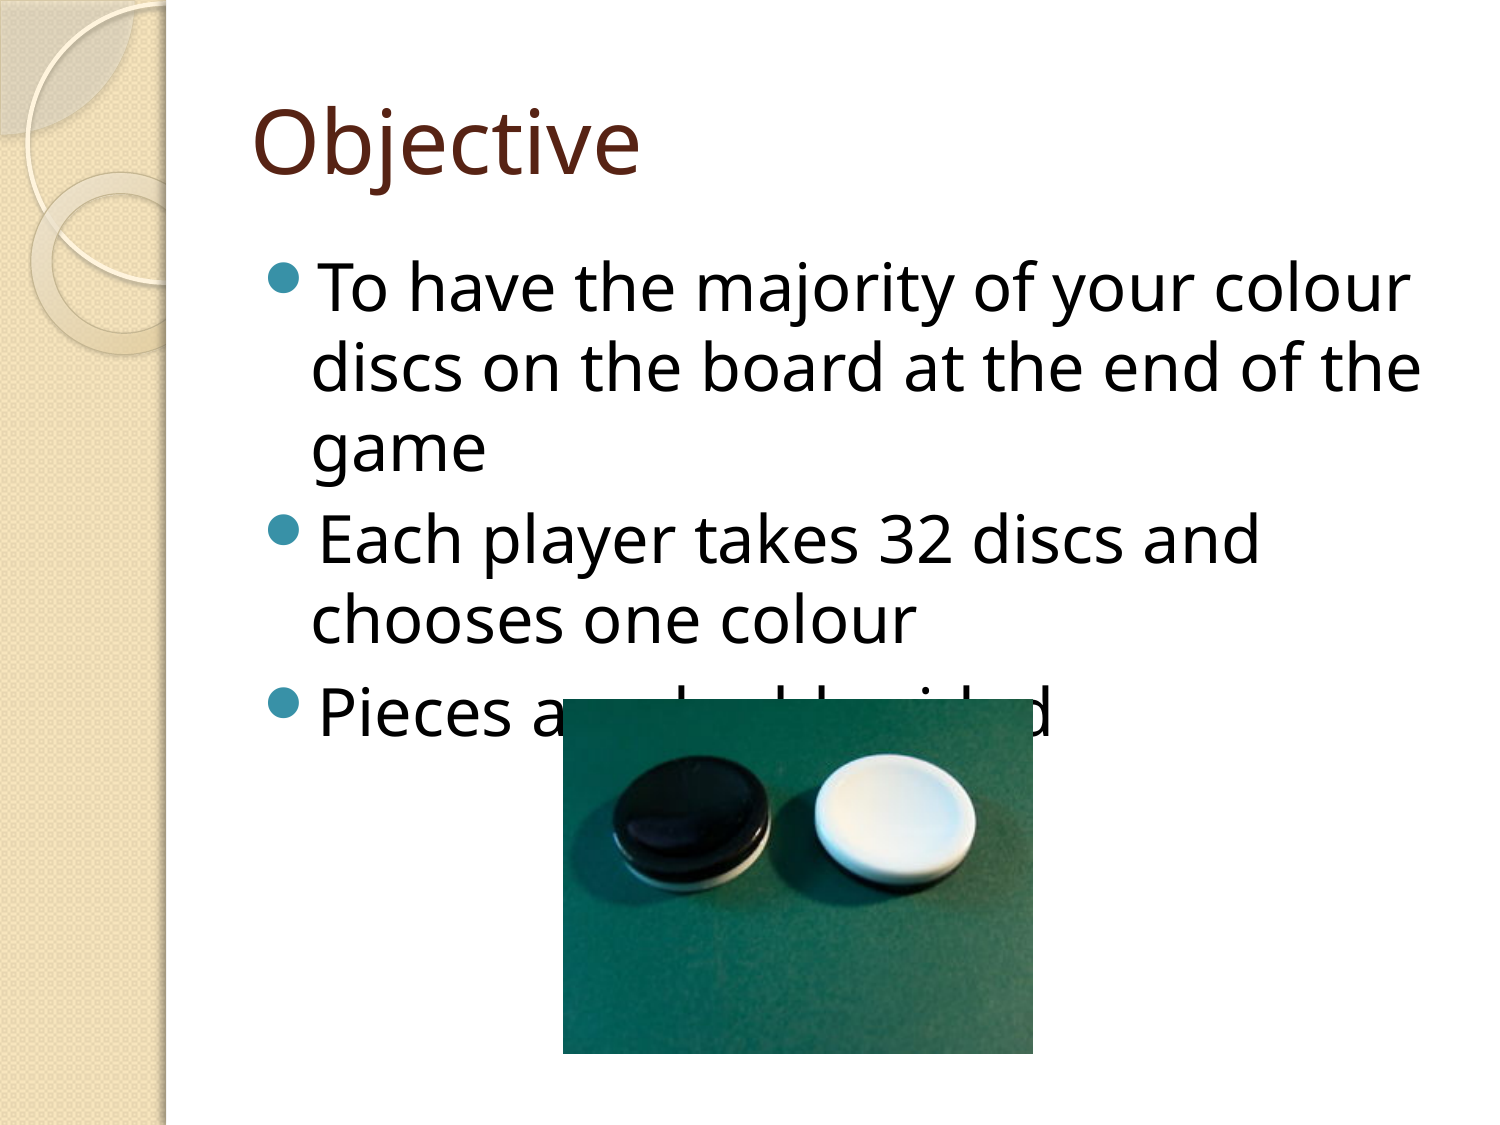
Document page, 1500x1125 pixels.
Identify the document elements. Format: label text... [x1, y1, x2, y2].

list To have the majority of your colour discs on the board at the end of the game Each player takes 32 discs and chooses one colour Pieces are double sided [235, 237, 1466, 1025]
title Objective [235, 45, 1466, 233]
picture [563, 699, 1033, 1054]
